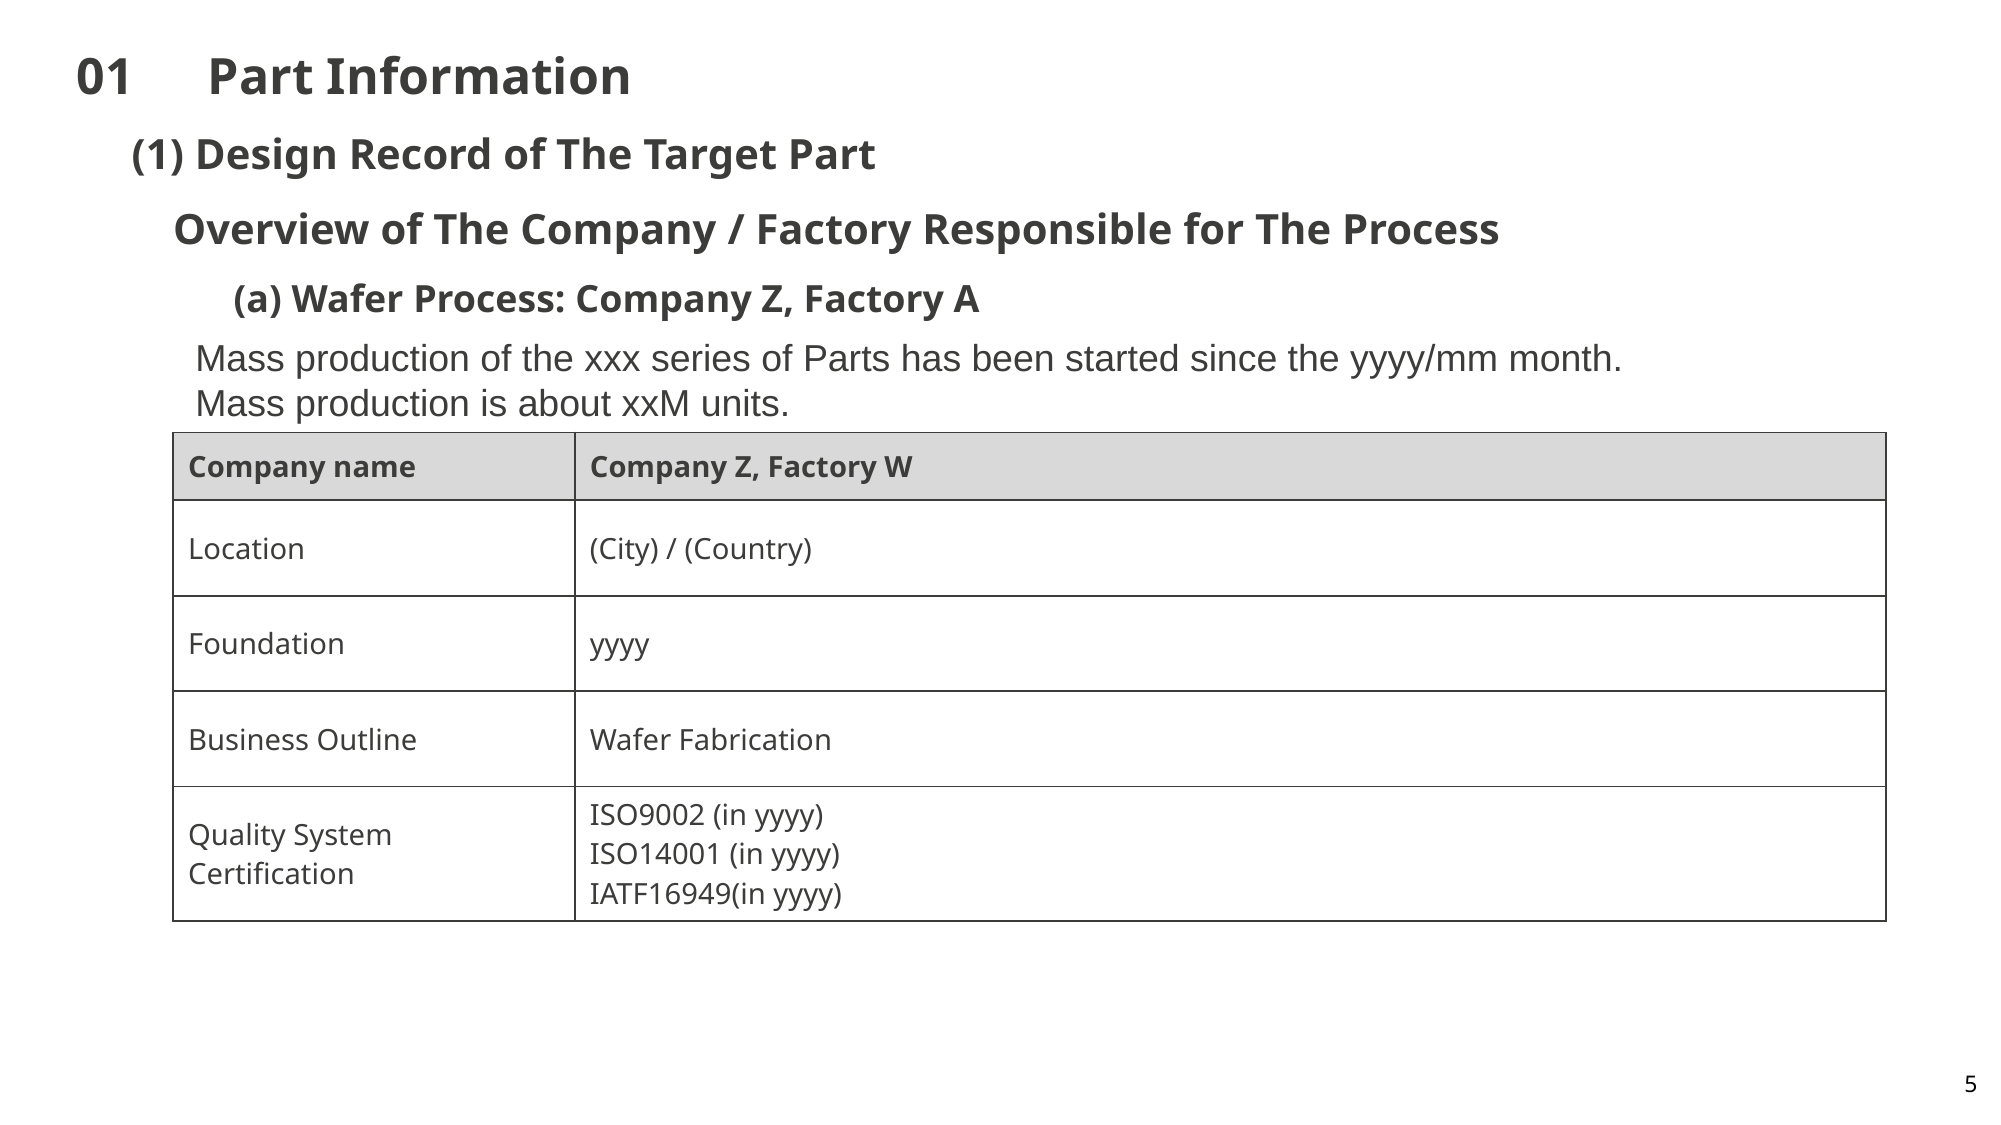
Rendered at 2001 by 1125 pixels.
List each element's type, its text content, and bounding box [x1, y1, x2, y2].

table_cell yyyy [576, 597, 1885, 690]
table_cell (City) / (Country) [576, 501, 1885, 595]
table_header Company Z, Factory W [576, 433, 1885, 499]
text_box (1) Design Record of The Target Part [54, 121, 1237, 197]
title 01 Part Information [0, 0, 1877, 123]
text_box Overview of The Company / Factory Responsible for The Process [173, 196, 1650, 271]
table_cell Foundation [174, 597, 574, 690]
table_cell Quality System Certification [174, 787, 574, 920]
table_header Company name [174, 433, 574, 499]
table_cell Wafer Fabrication [576, 692, 1885, 786]
text_box (a) Wafer Process: Company Z, Factory A [218, 267, 996, 327]
table_cell Business Outline [174, 692, 574, 786]
table_cell ISO9002 (in yyyy) ISO14001 (in yyyy) IATF16949(in yyyy) [576, 787, 1885, 920]
text_box Mass production of the xxx series of Parts has been started since the yyyy/mm month. Mass production is about xxM units. [180, 326, 1639, 431]
table_cell Location [174, 501, 574, 595]
